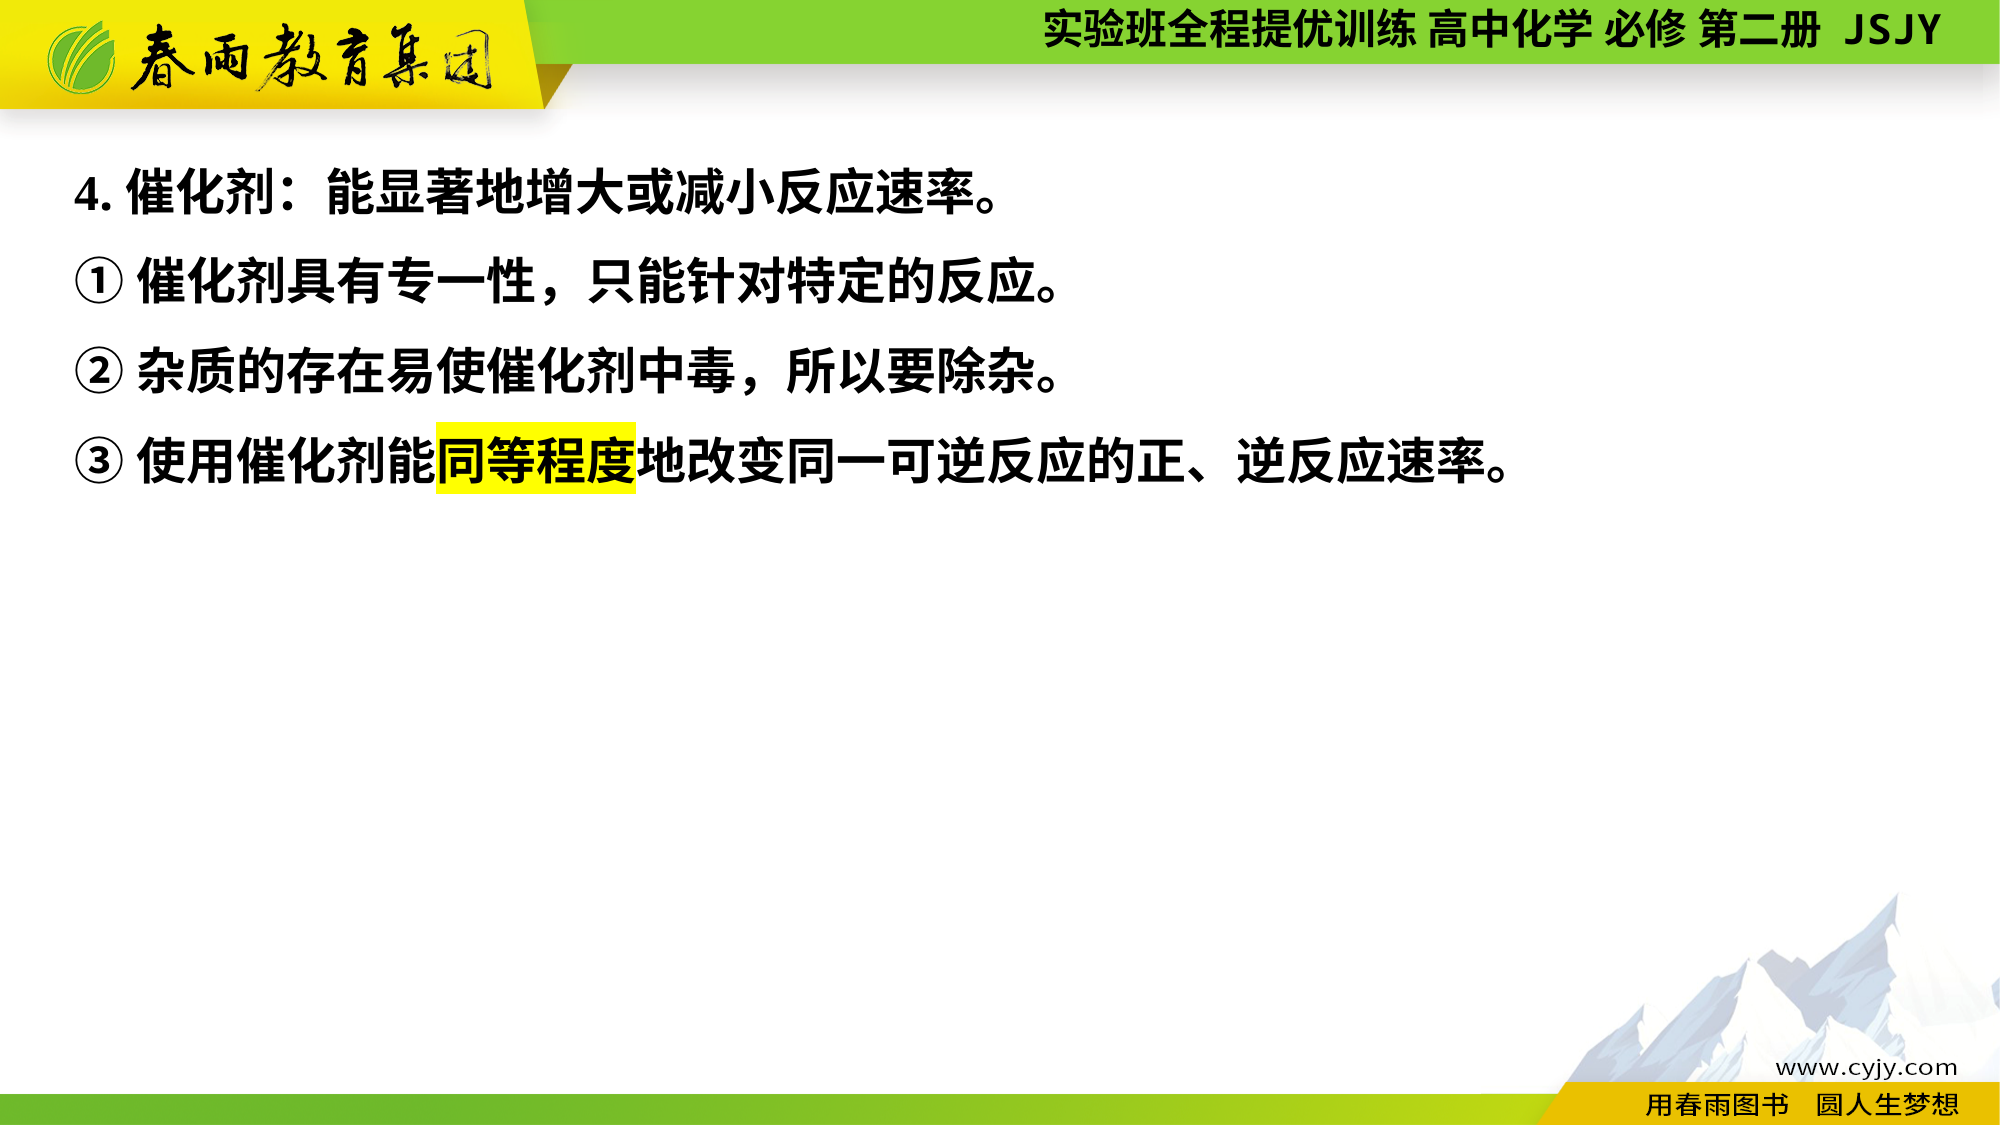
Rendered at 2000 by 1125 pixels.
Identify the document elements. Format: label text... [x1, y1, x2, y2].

picture [0, 0, 2000, 1125]
list 4.催化剂：能显著地增大或减小反应速率。 ①催化剂具有专一性，只能针对特定的反应。 ②杂质的存在易使催化剂中毒，所以要除杂。 ③使用催化剂能同等程度地改变同一可逆反应的正、逆反应速率。 [59, 122, 1944, 490]
